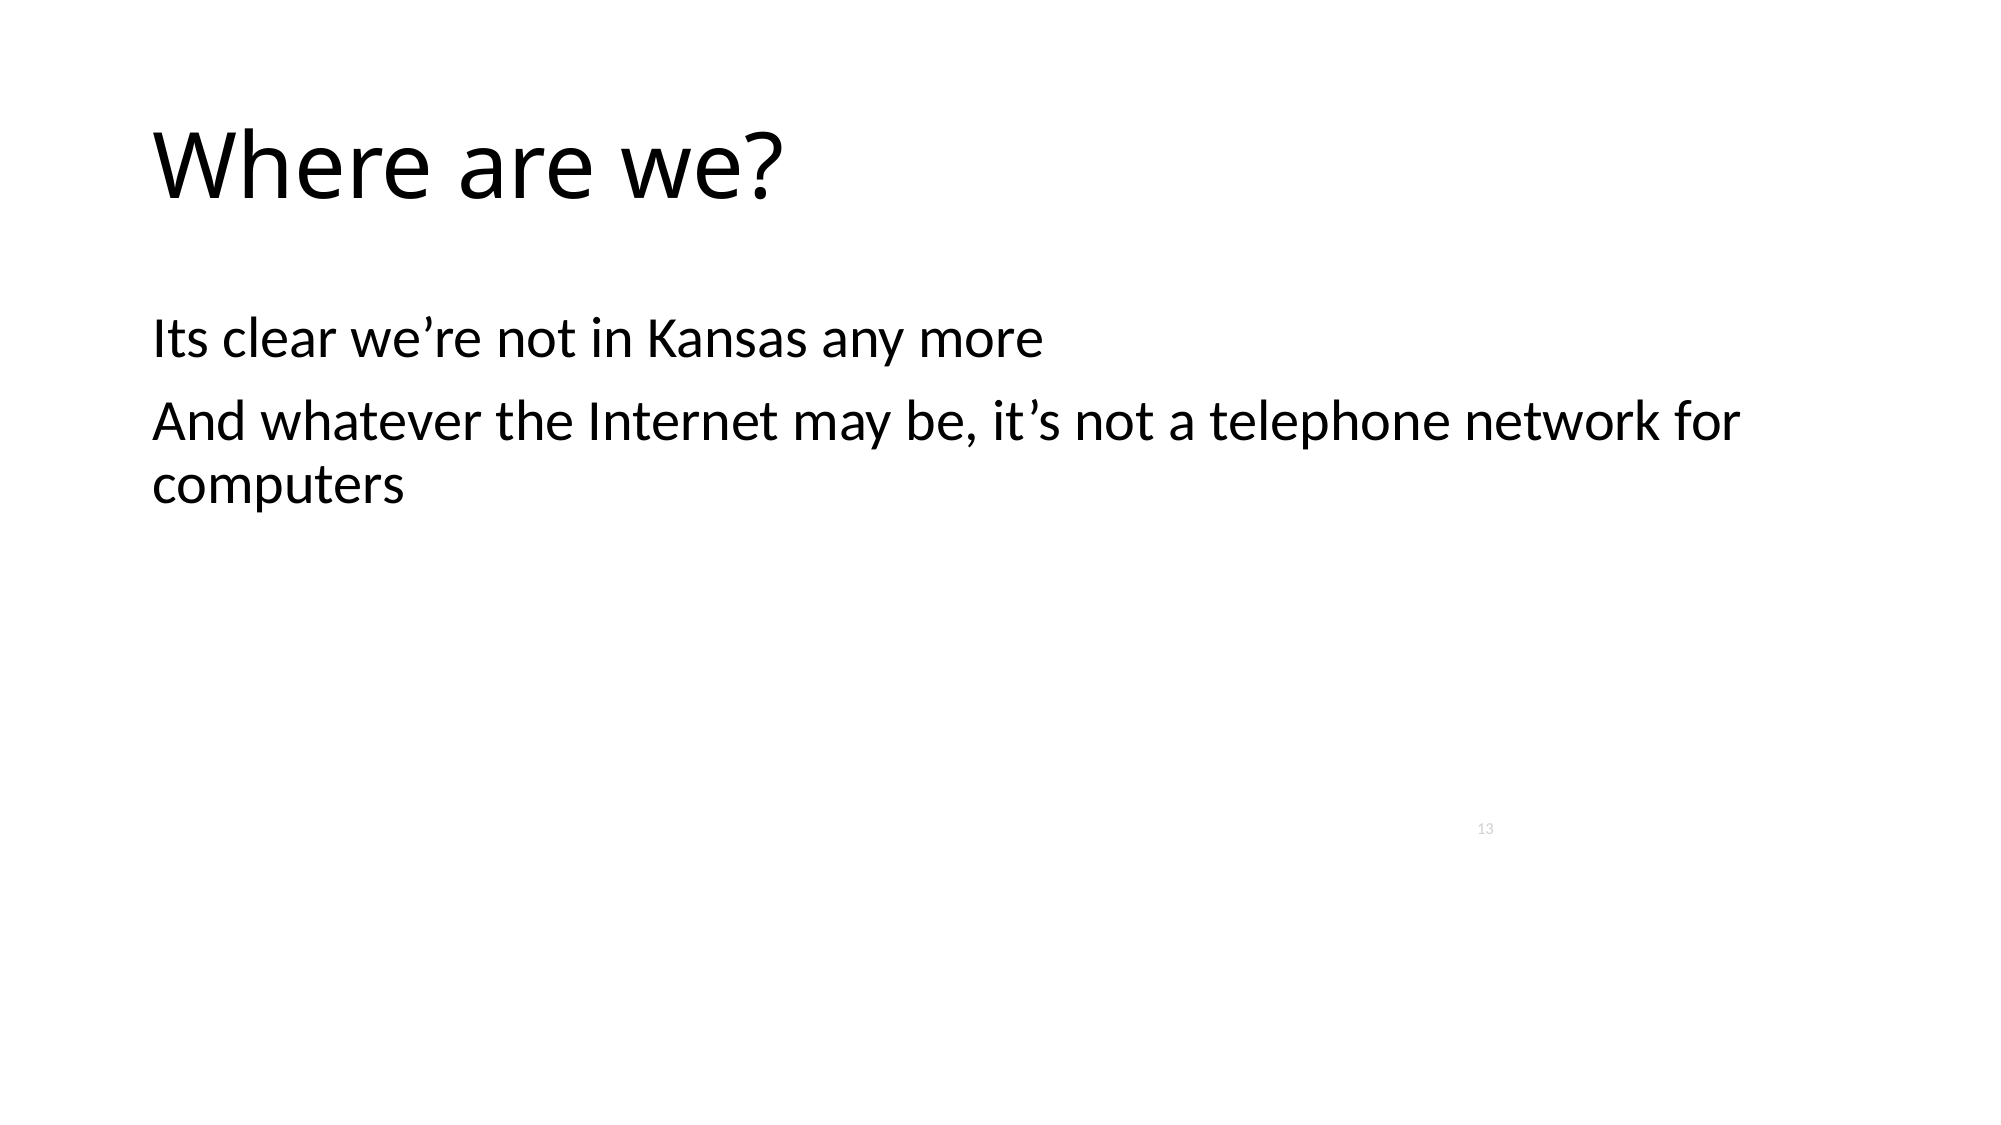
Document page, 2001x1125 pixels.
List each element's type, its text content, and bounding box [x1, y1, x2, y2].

list Its clear we’re not in Kansas any more And whatever the Internet may be, it’s not a telephone network for computers [137, 299, 1863, 1014]
title Where are we? [137, 59, 1863, 278]
slide_number 13 [1446, 811, 1495, 839]
